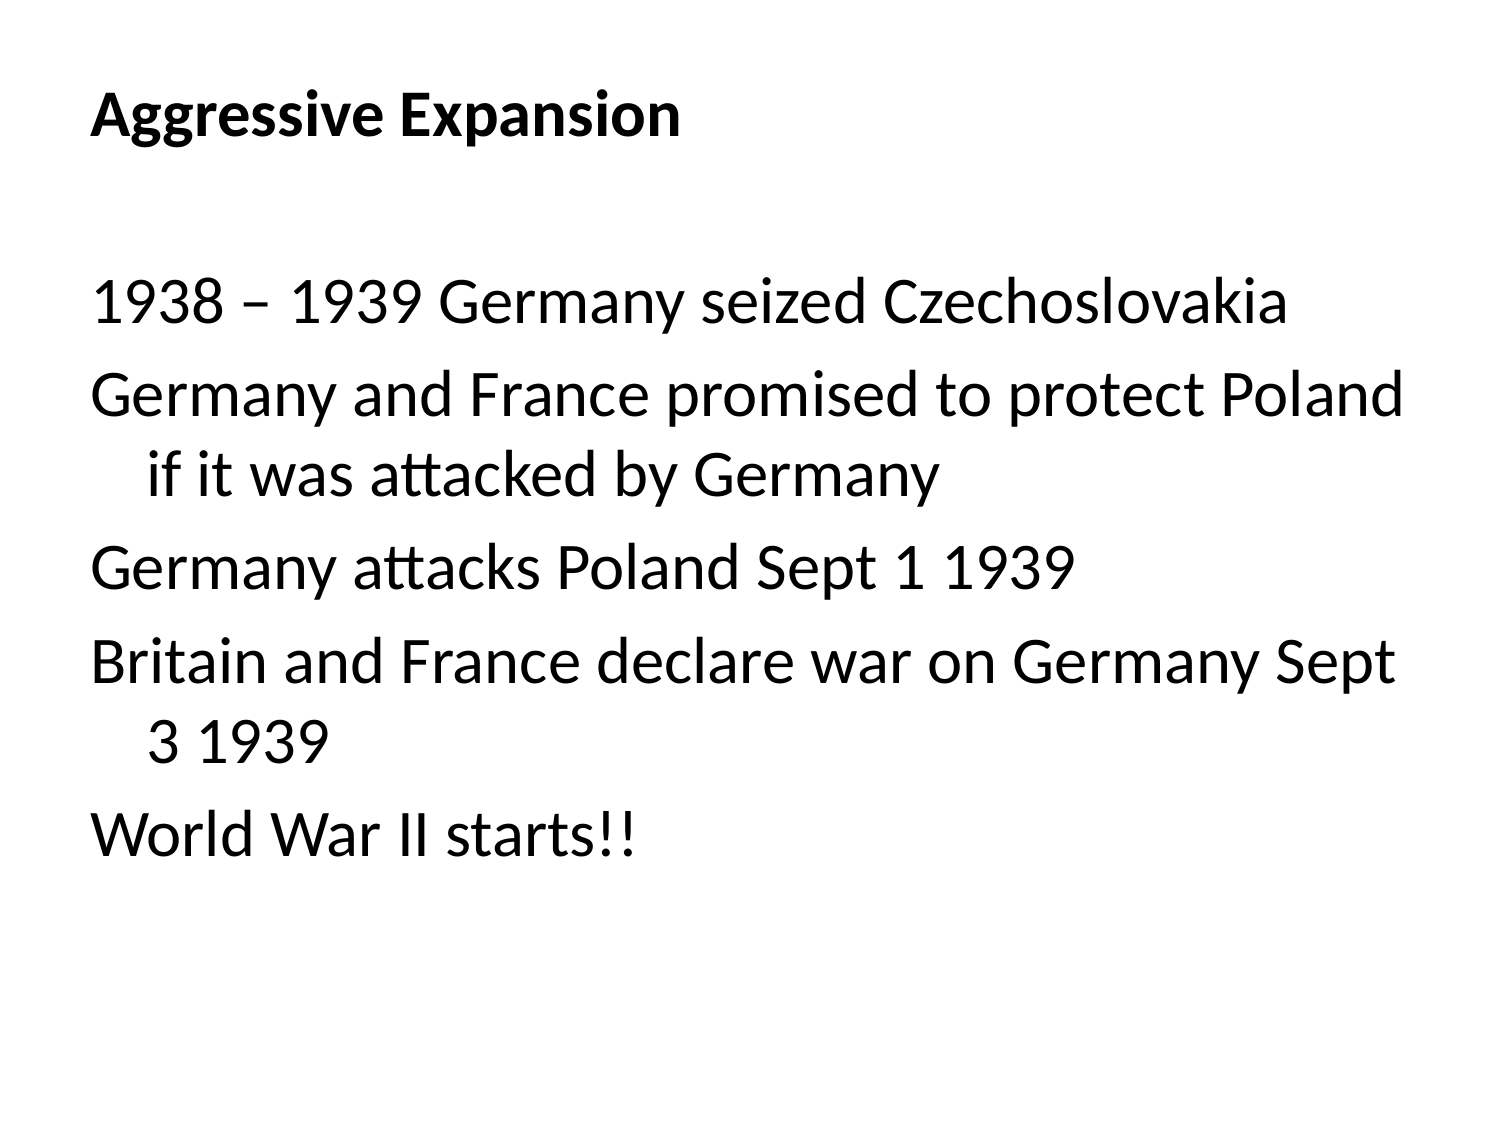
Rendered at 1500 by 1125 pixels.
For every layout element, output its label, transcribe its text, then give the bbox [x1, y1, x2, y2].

list Aggressive Expansion 1938 – 1939 Germany seized Czechoslovakia Germany and France promised to protect Poland if it was attacked by Germany Germany attacks Poland Sept 1 1939 Britain and France declare war on Germany Sept 3 1939 World War II starts!! [75, 62, 1425, 1005]
